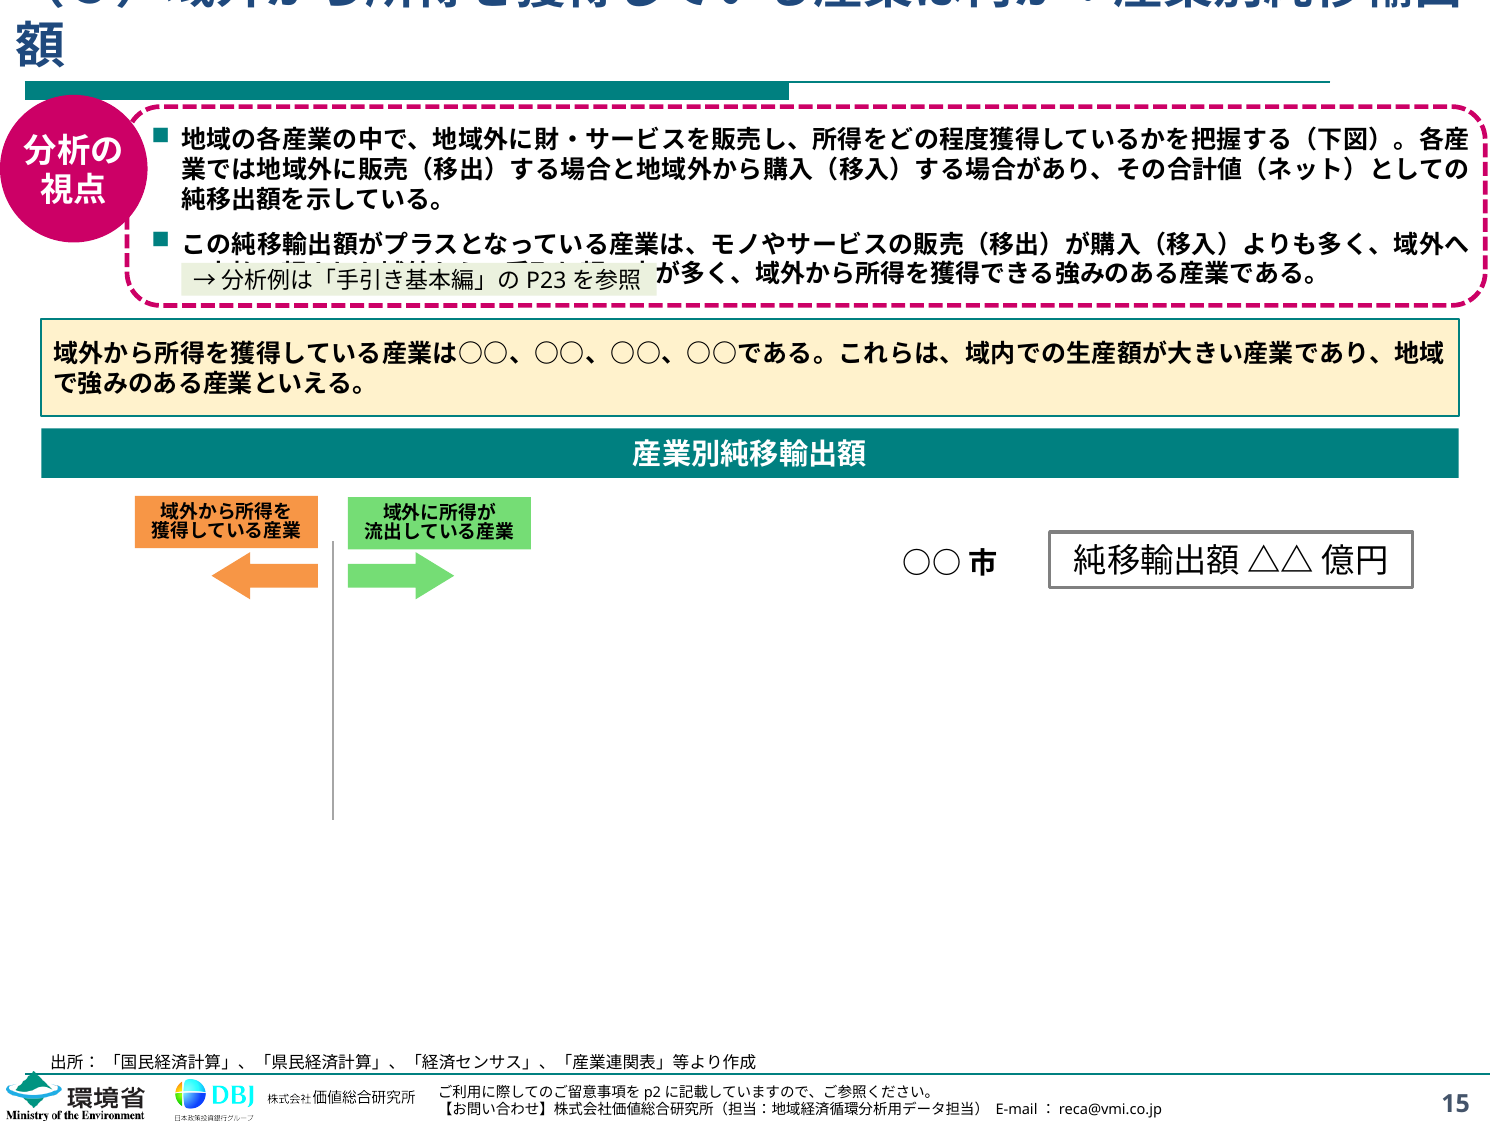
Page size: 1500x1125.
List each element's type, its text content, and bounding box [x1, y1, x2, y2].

text_box 域外から所得を獲得している産業は○○、○○、○○、○○である。これらは、域内での生産額が大きい産業であり、地域で強みのある産業といえる。 [41, 319, 1459, 417]
text_box 域外に所得が 流出している産業 [347, 497, 531, 550]
text_box 純移輸出額 △△ 億円 [1049, 532, 1413, 588]
title （３）域外から所得を獲得している産業は何か：産業別純移輸出額 [0, 0, 1489, 82]
text_box 出所： 「国民経済計算」、「県民経済計算」、「経済センサス」、「産業連関表」等より作成 [35, 1044, 829, 1080]
text_box 産業別純移輸出額 [41, 428, 1459, 478]
slide_number 15 [1411, 1079, 1500, 1122]
text_box 分析の 視点 [0, 94, 148, 243]
text_box 地域の各産業の中で、地域外に財・サービスを販売し、所得をどの程度獲得しているかを把握する（下図）。各産業では地域外に販売（移出）する場合と地域外から購入（移入）する場合があり、その合計値（ネット）としての純移出額を示している。 この純移輸出額がプラスとなっている産業は、モノやサービスの販売（移出）が購入（移入）よりも多く、域外への支払い額よりも域外からの受取り額の方が多く、域外から所得を獲得できる強みのある産業である。 [126, 106, 1486, 306]
text_box 域外から所得を 獲得している産業 [134, 495, 318, 549]
text_box [211, 552, 318, 600]
text_box [347, 552, 455, 600]
text_box →分析例は「手引き基本編」のP23を参照 [181, 262, 657, 296]
picture [171, 1080, 419, 1125]
text_box ○○市 [888, 536, 1051, 587]
picture [2, 1071, 148, 1125]
